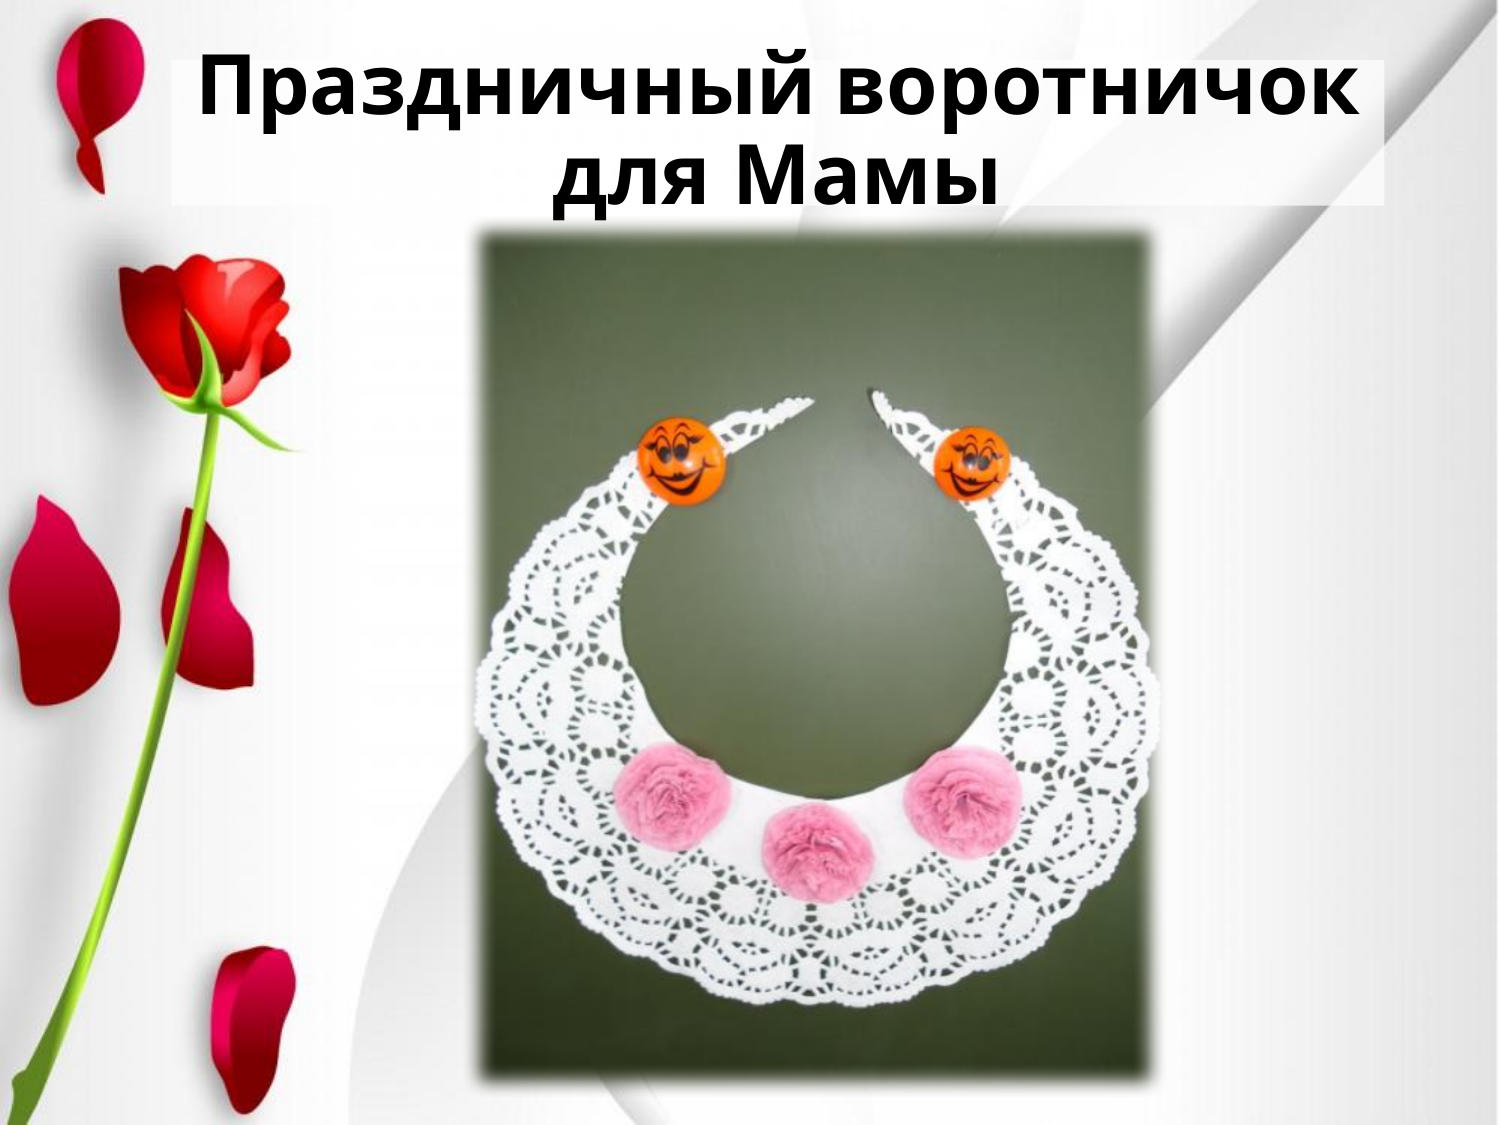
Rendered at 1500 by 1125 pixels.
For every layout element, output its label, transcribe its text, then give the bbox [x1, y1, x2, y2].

picture [0, 0, 1500, 1125]
title Праздничный воротничок для Мамы [171, 59, 1385, 206]
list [373, 303, 1257, 1009]
